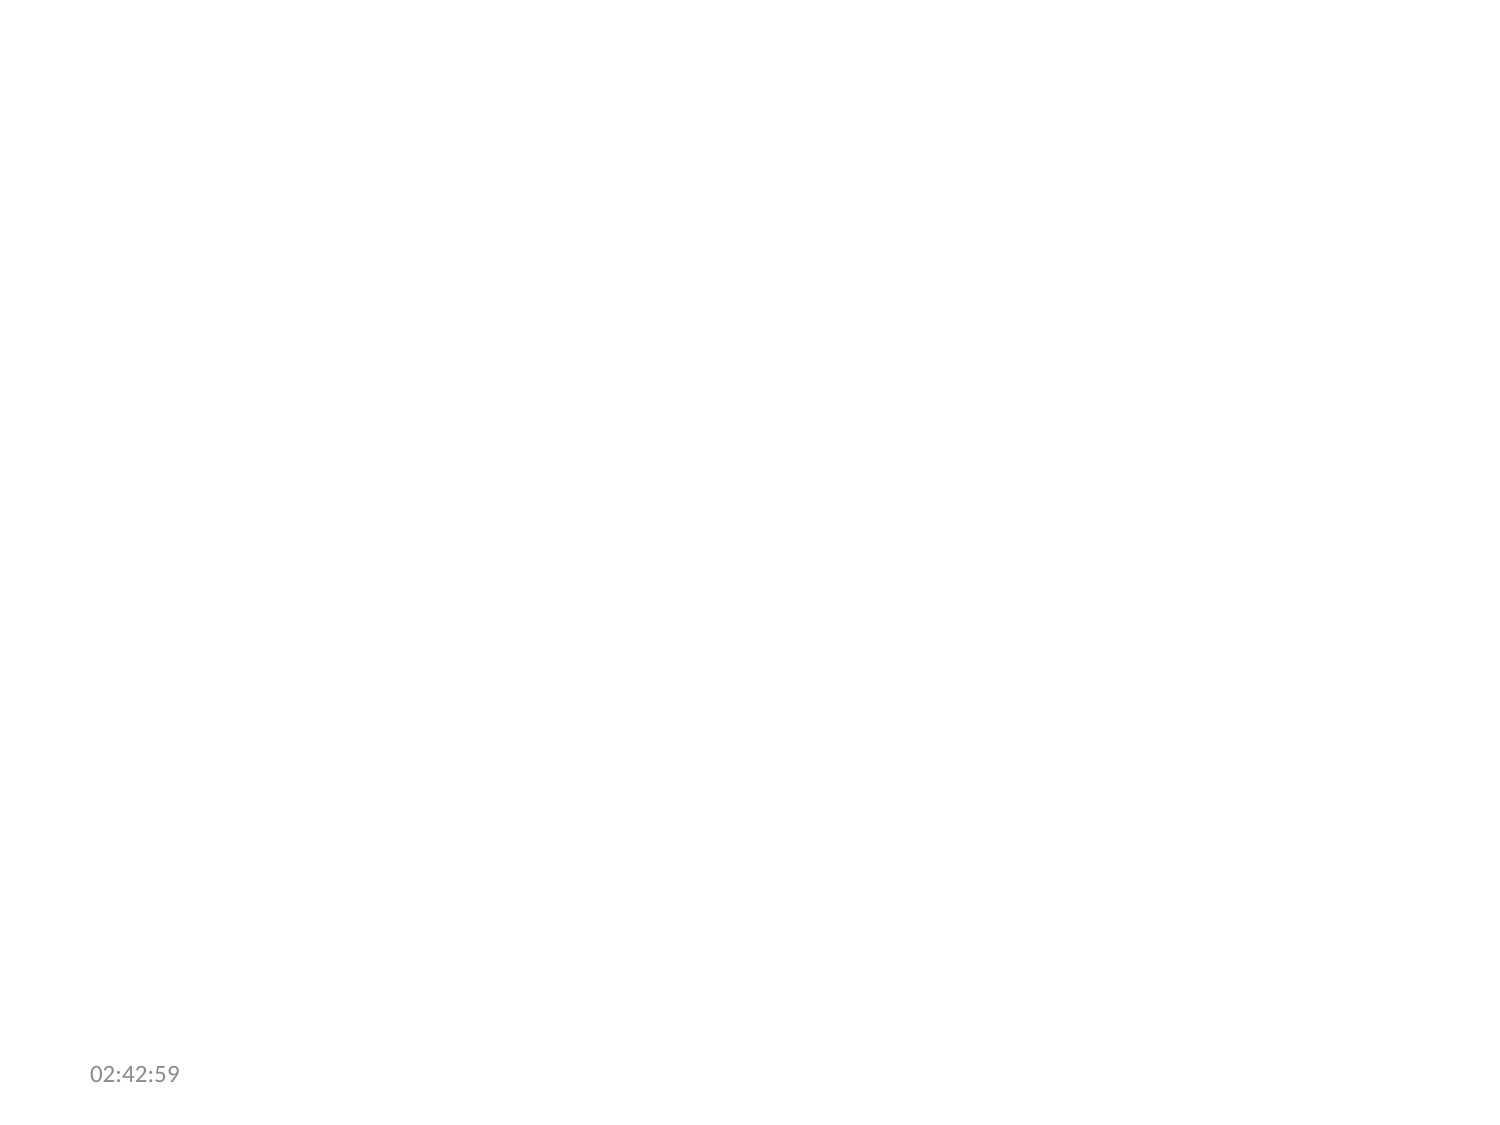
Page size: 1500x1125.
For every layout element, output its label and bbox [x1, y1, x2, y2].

slide_number [75, 1042, 425, 1103]
